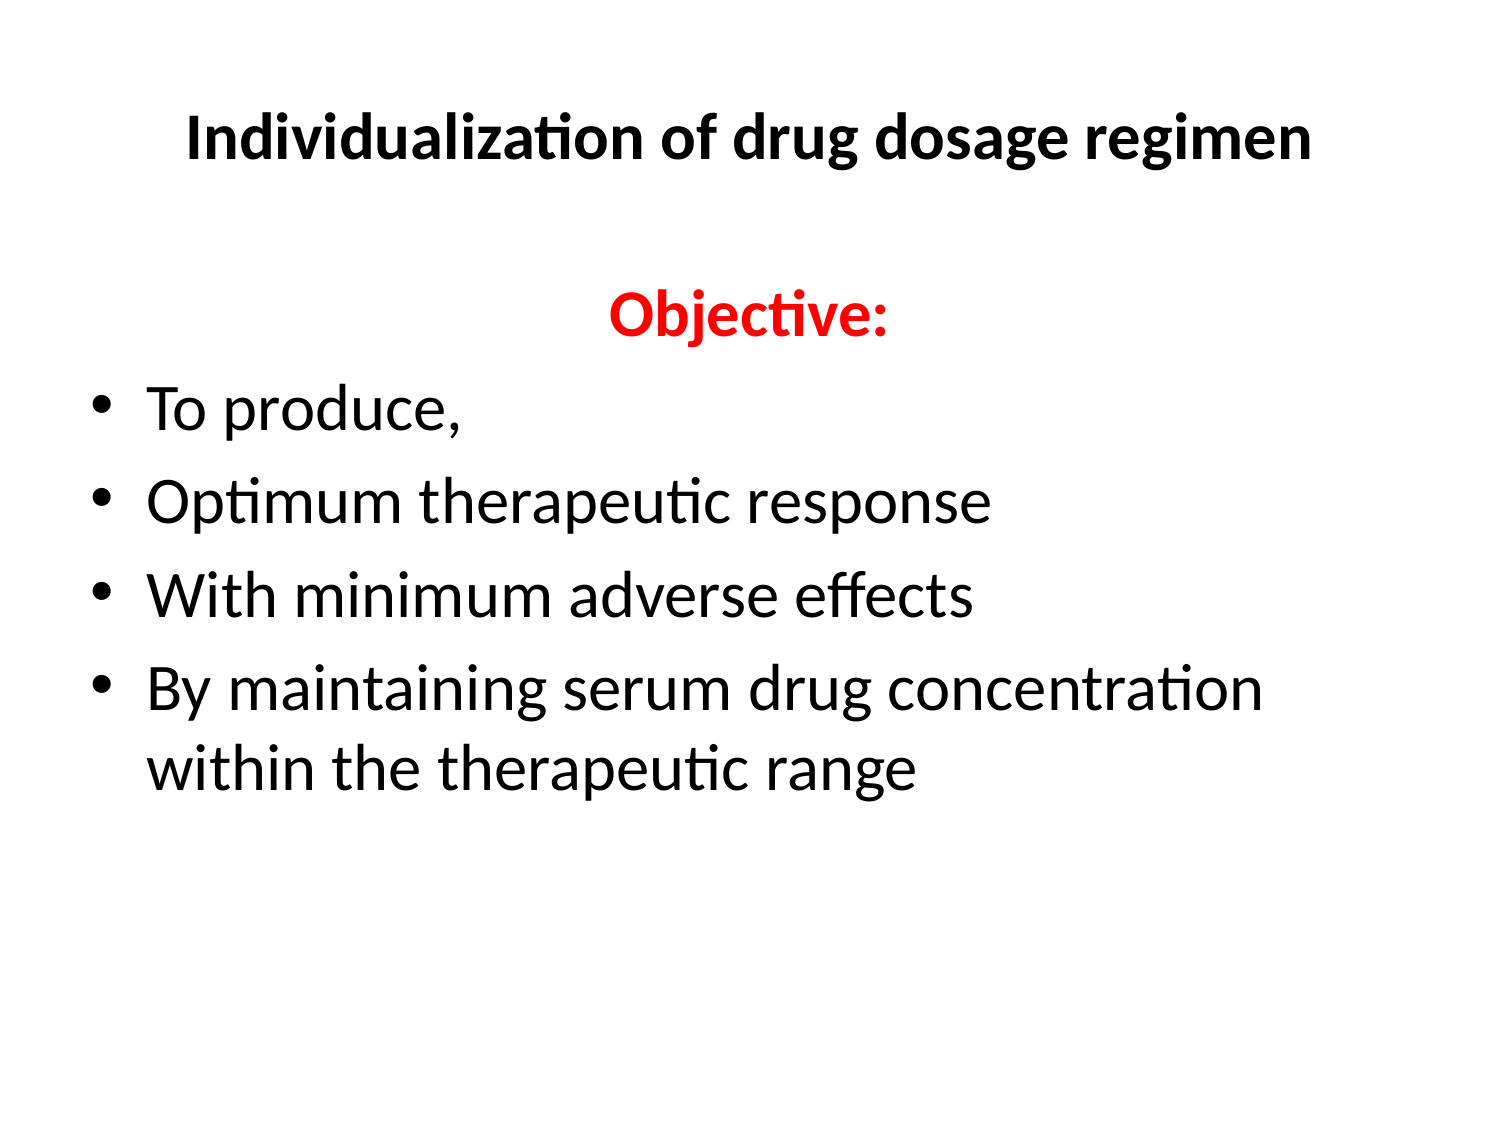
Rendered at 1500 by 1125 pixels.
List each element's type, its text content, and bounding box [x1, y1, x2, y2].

list Objective: To produce, Optimum therapeutic response With minimum adverse effects By maintaining serum drug concentration within the therapeutic range [75, 262, 1425, 1005]
title Individualization of drug dosage regimen [75, 112, 1425, 233]
